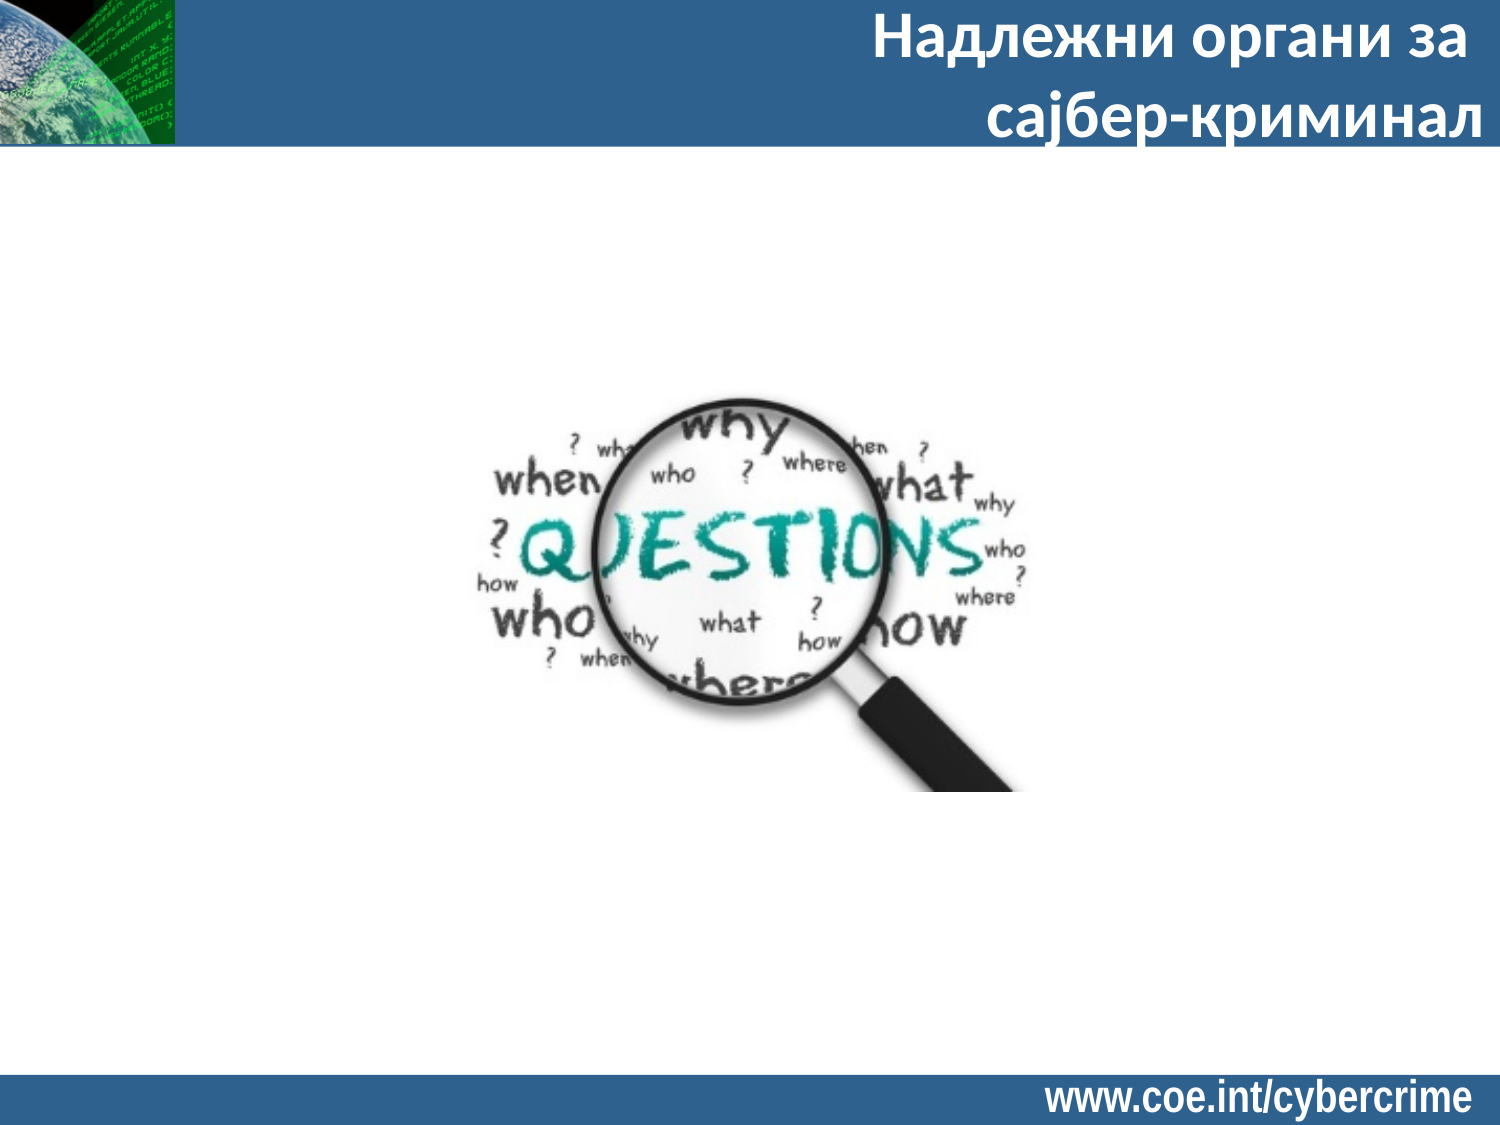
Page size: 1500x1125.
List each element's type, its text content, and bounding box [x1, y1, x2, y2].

text_box www.coe.int/cybercrime [1030, 1059, 1500, 1125]
picture [0, 0, 175, 144]
picture [443, 332, 1057, 793]
text_box [0, 1073, 1030, 1125]
text_box Надлежни органи за сајбер-криминал [177, 0, 1500, 149]
